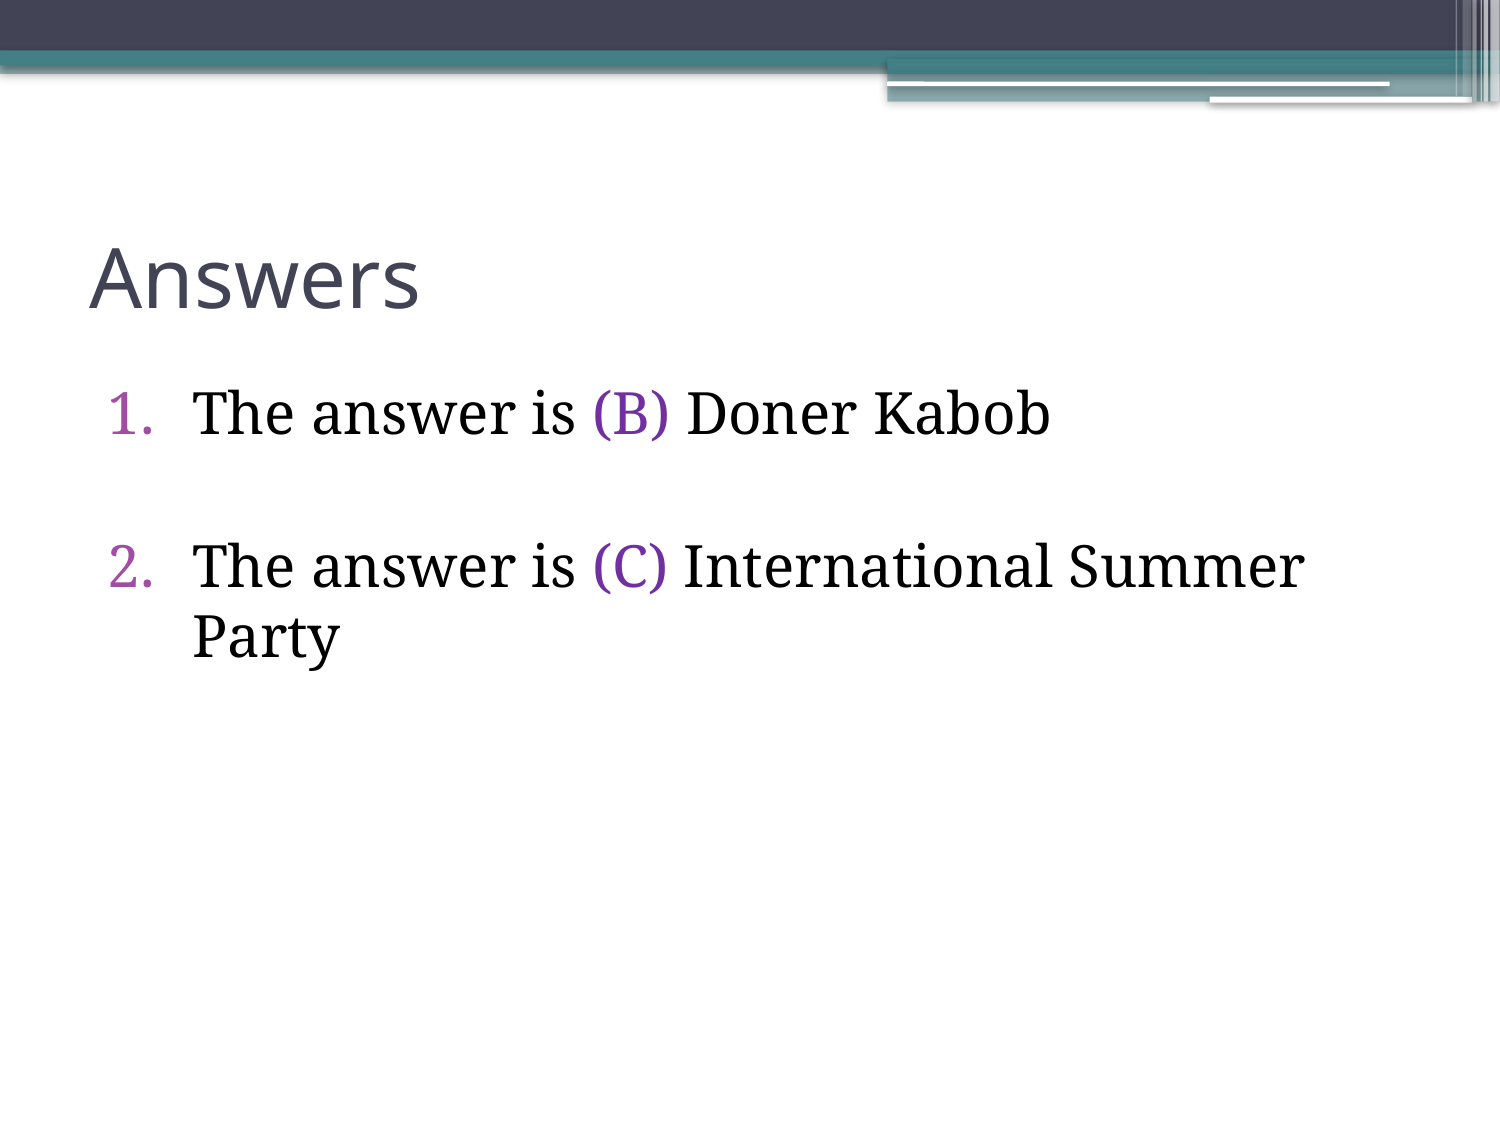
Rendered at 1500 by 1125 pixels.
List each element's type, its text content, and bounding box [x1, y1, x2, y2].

list The answer is (B) Doner Kabob The answer is (C) International Summer Party [75, 368, 1425, 1079]
title Answers [75, 187, 1425, 363]
